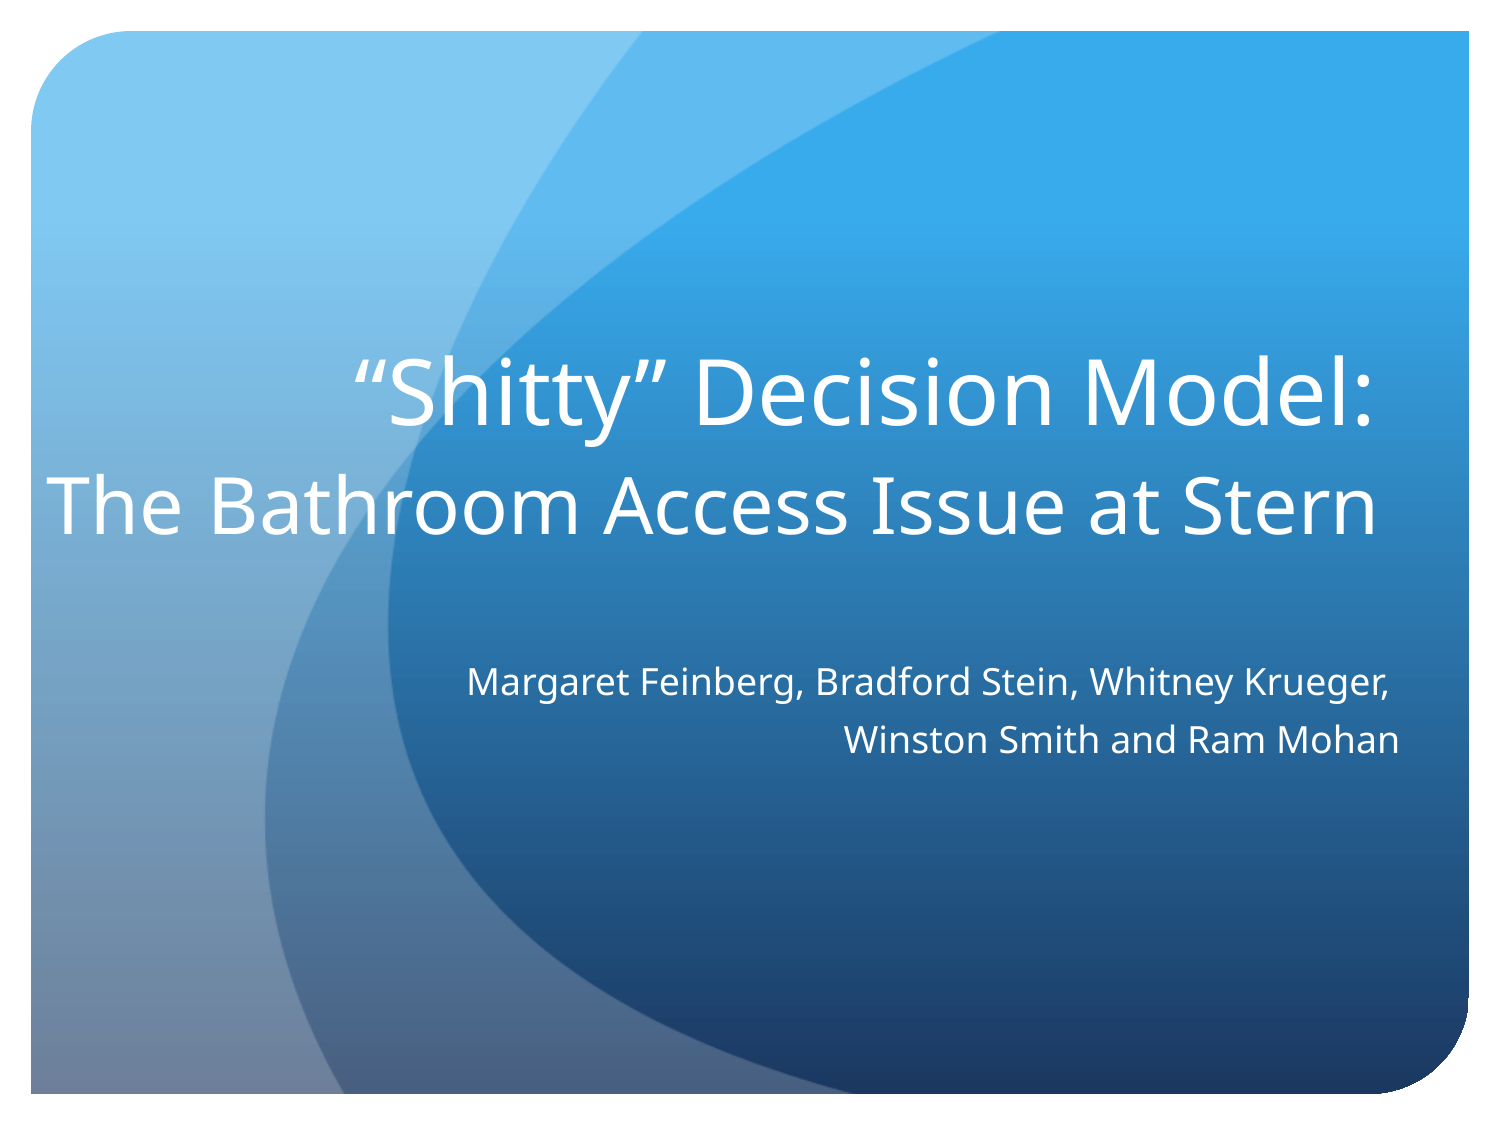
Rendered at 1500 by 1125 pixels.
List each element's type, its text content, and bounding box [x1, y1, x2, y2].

title “Shitty” Decision Model: The Bathroom Access Issue at Stern [21, 409, 1416, 651]
picture [25, 30, 1474, 1095]
subtitle Margaret Feinberg, Bradford Stein, Whitney Krueger, Winston Smith and Ram Mohan [306, 650, 1416, 939]
